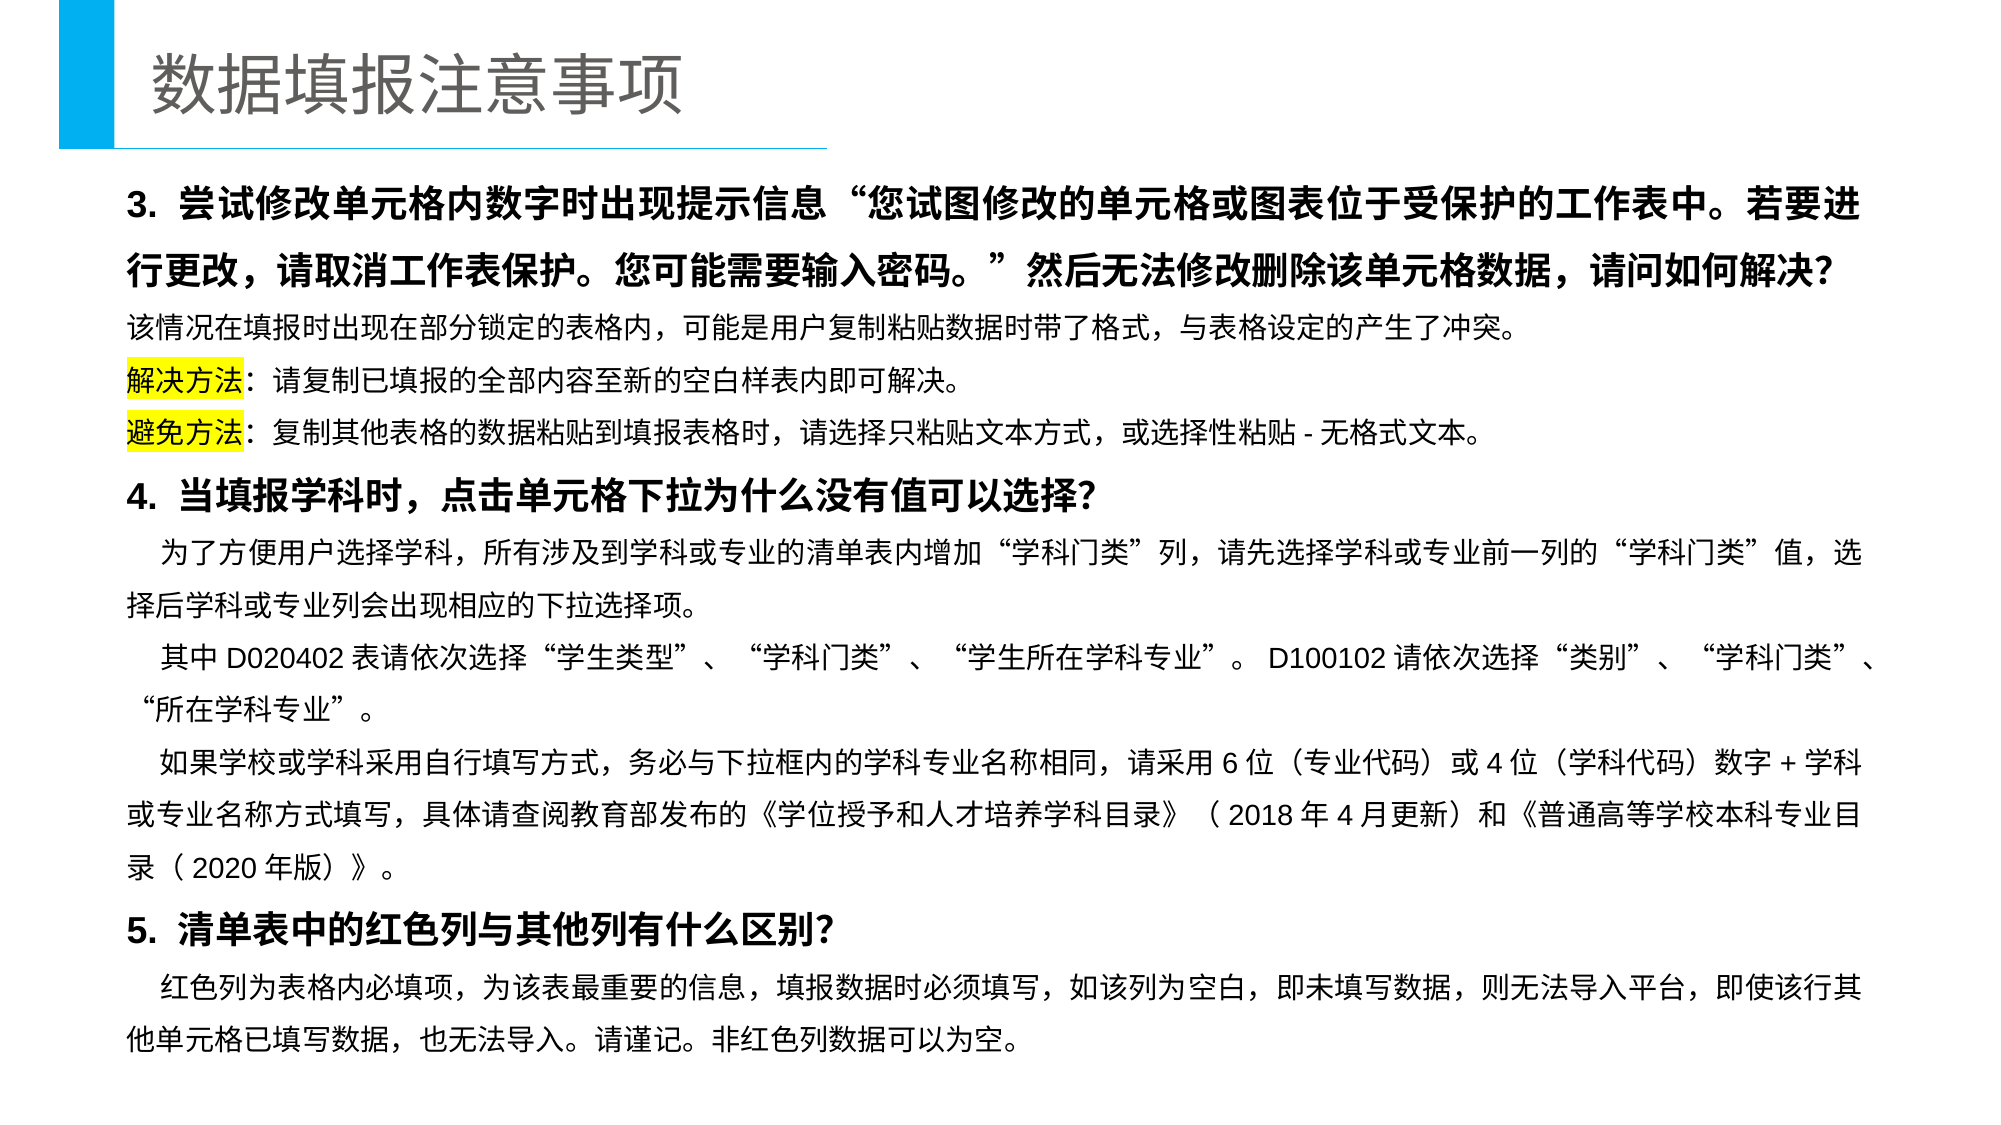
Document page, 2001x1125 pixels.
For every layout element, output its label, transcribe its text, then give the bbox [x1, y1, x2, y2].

text_box 3. 尝试修改单元格内数字时出现提示信息“您试图修改的单元格或图表位于受保护的工作表中。若要进行更改，请取消工作表保护。您可能需要输入密码。”然后无法修改删除该单元格数据，请问如何解决？ 该情况在填报时出现在部分锁定的表格内，可能是用户复制粘贴数据时带了格式，与表格设定的产生了冲突。 解决方法：请复制已填报的全部内容至新的空白样表内即可解决。 避免方法：复制其他表格的数据粘贴到填报表格时，请选择只粘贴文本方式，或选择性粘贴-无格式文本。 4. 当填报学科时，点击单元格下拉为什么没有值可以选择？ 为了方便用户选择学科，所有涉及到学科或专业的清单表内增加“学科门类”列，请先选择学科或专业前一列的“学科门类”值，选择后学科或专业列会出现相应的下拉选择项。 其中D020402表请依次选择“学生类型”、“学科门类”、“学生所在学科专业”。D100102请依次选择“类别”、“学科门类”、“所在学科专业”。 如果学校或学科采用自行填写方式，务必与下拉框内的学科专业名称相同，请采用6位（专业代码）或4位（学科代码）数字+学科或专业名称方式填写，具体请查阅教育部发布的《学位授予和人才培养学科目录》（2018年4月更新）和《普通高等学校本科专业目录（2020年版）》。 5. 清单表中的红色列与其他列有什么区别？ 红色列为表格内必填项，为该表最重要的信息，填报数据时必须填写，如该列为空白，即未填写数据，则无法导入平台，即使该行其他单元格已填写数据，也无法导入。请谨记。非红色列数据可以为空。 [111, 149, 1878, 1064]
text_box 数据填报注意事项 [135, 35, 1169, 131]
